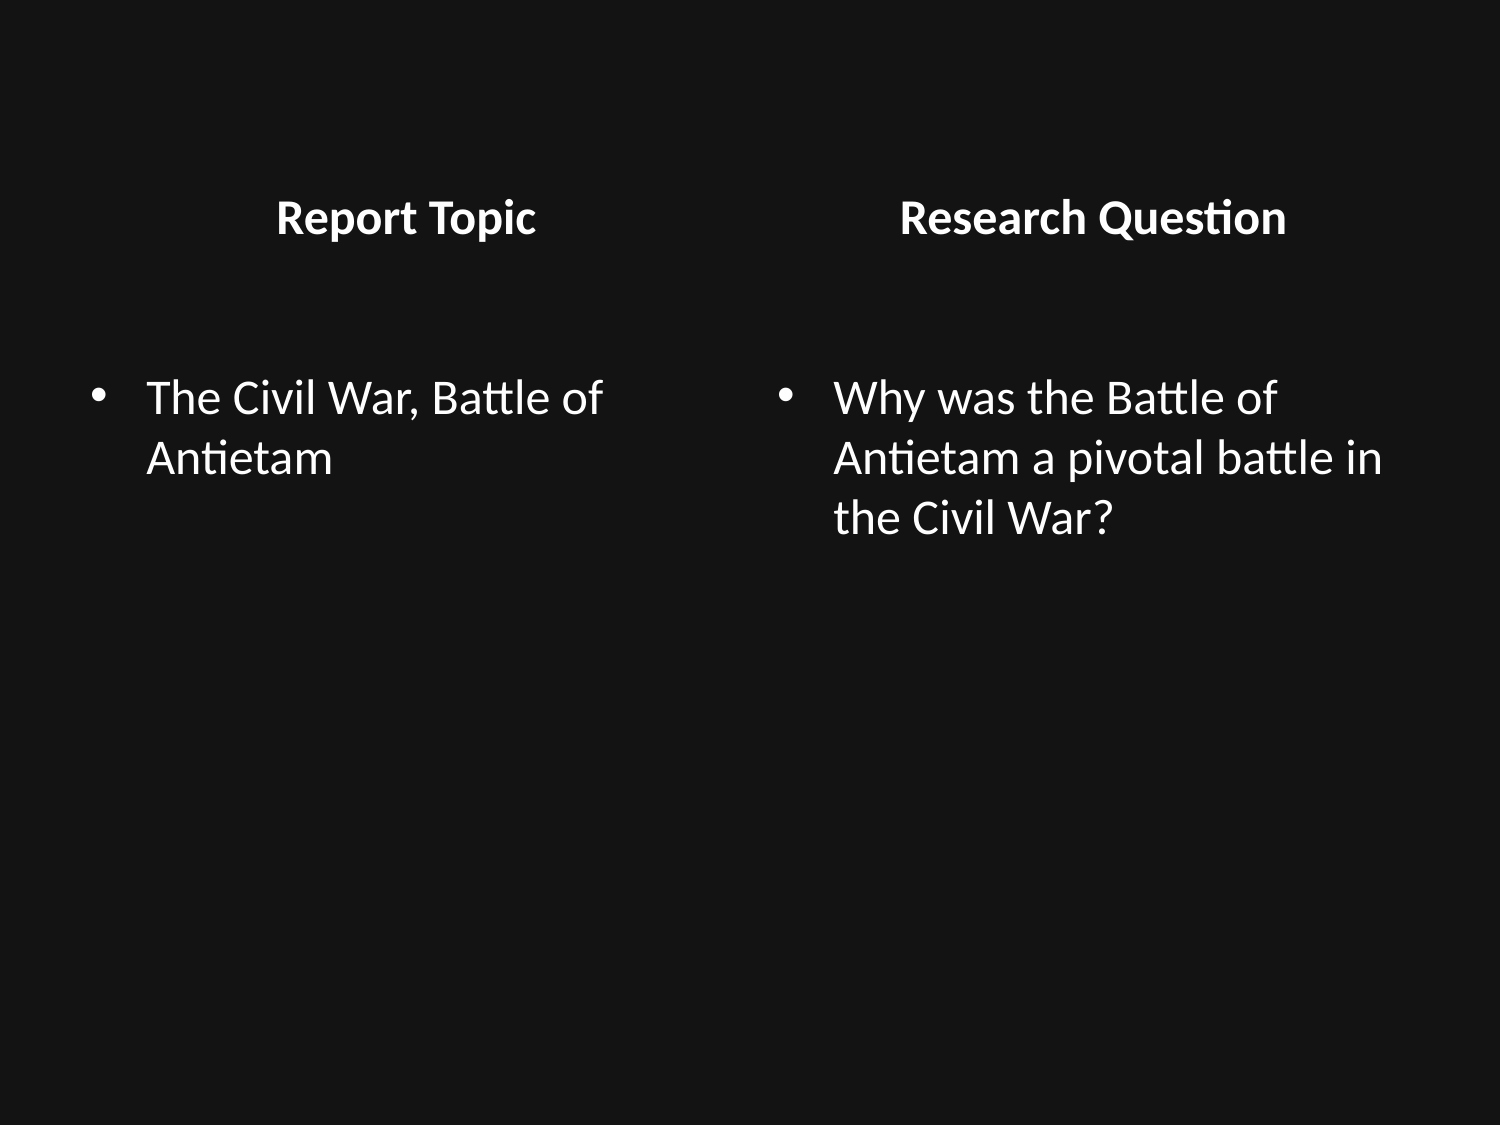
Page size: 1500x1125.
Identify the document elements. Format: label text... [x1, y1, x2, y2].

list Why was the Battle of Antietam a pivotal battle in the Civil War? [761, 356, 1425, 1005]
list Research Question [761, 146, 1425, 252]
list Report Topic [75, 146, 738, 252]
list The Civil War, Battle of Antietam [75, 356, 738, 1005]
